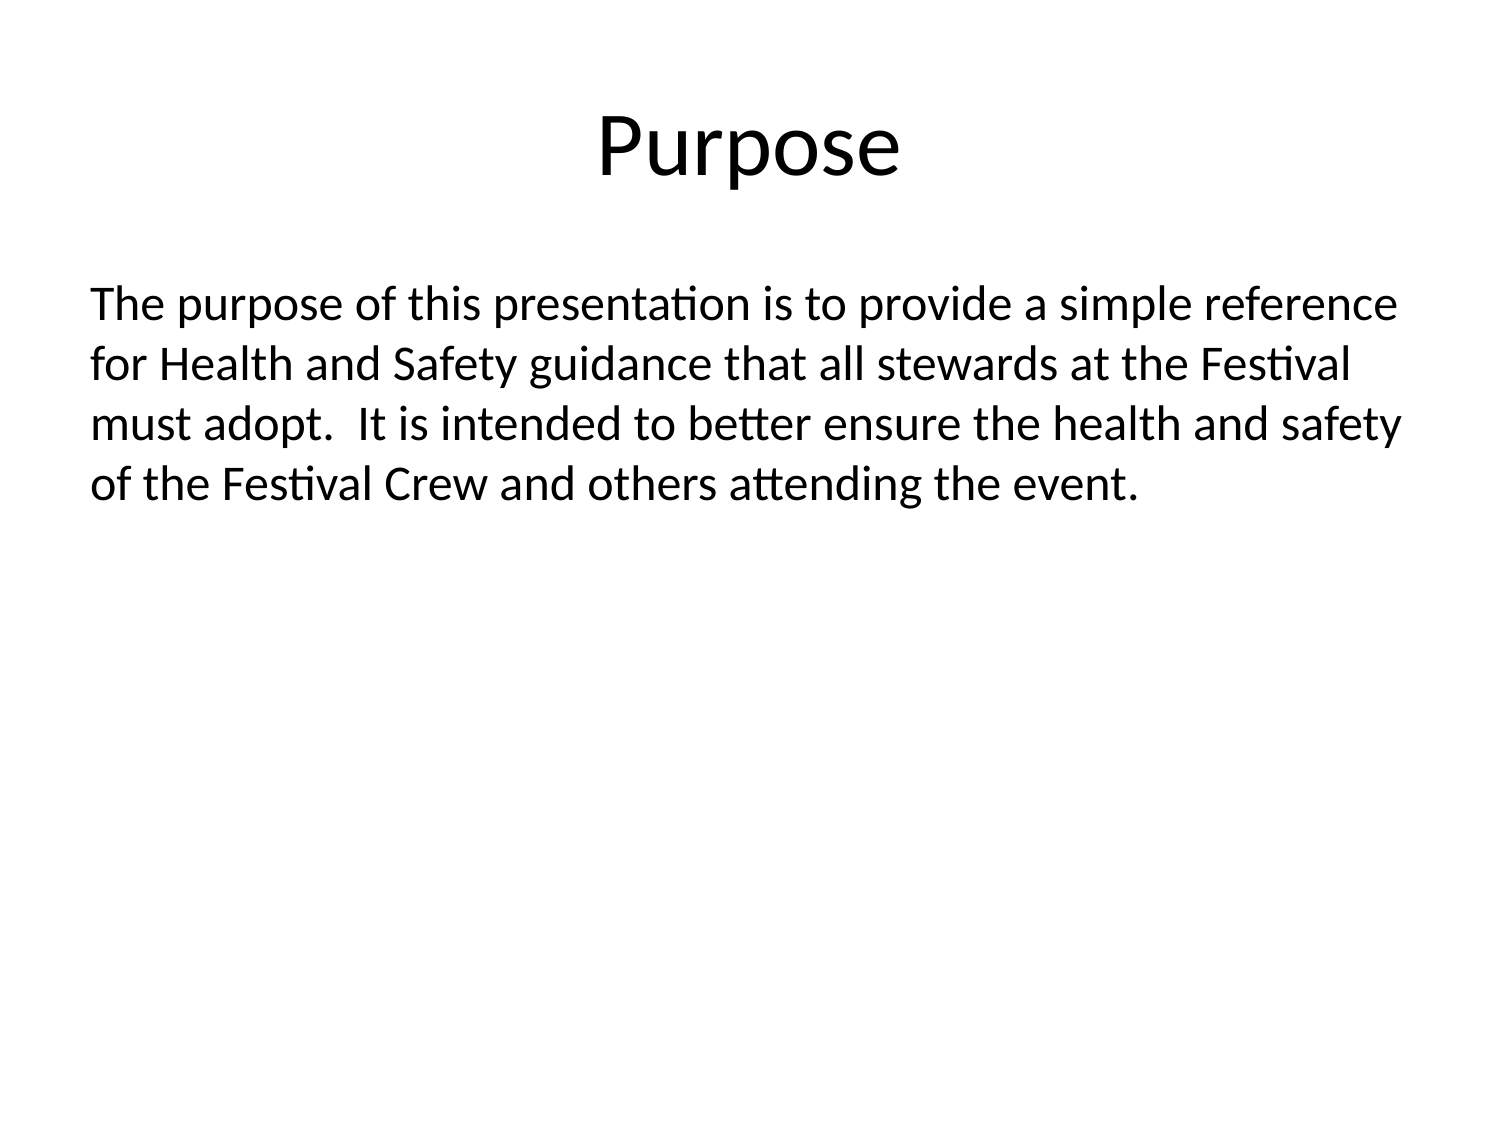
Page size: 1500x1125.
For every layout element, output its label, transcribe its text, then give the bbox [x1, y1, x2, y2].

title Purpose [75, 45, 1425, 233]
list The purpose of this presentation is to provide a simple reference for Health and Safety guidance that all stewards at the Festival must adopt. It is intended to better ensure the health and safety of the Festival Crew and others attending the event. [75, 262, 1425, 1005]
